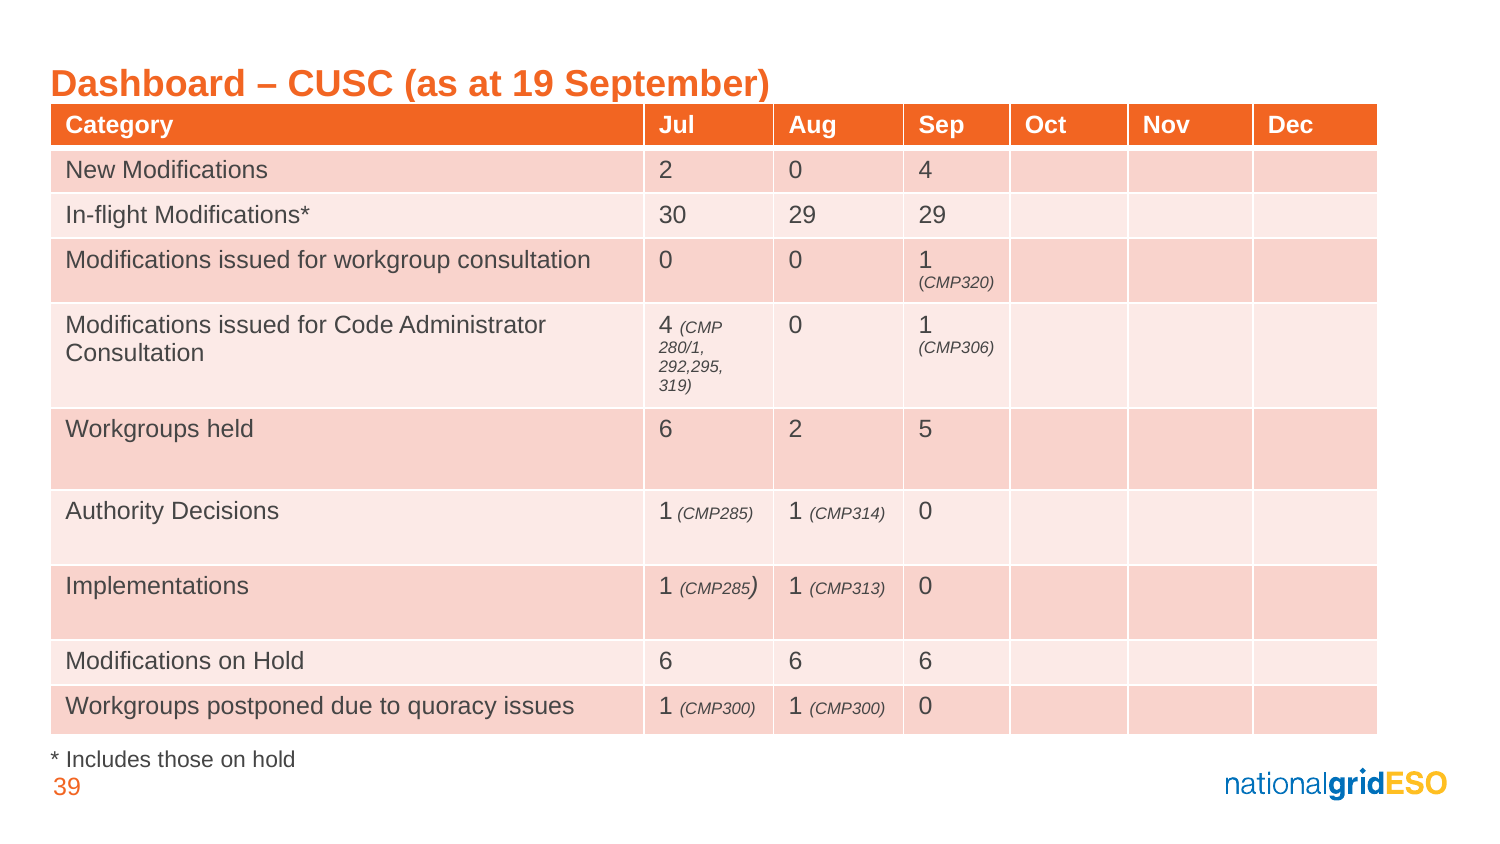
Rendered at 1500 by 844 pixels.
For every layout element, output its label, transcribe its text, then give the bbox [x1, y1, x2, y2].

text_box Dashboard – CUSC (as at 19 September) [50, 67, 1378, 102]
table_cell Implementations [51, 566, 643, 639]
table_cell [1129, 304, 1252, 407]
table_cell 1 (CMP314) [774, 491, 903, 564]
table_cell 0 [774, 239, 903, 302]
table_cell 0 [904, 566, 1009, 639]
table_cell 1 (CMP300) [645, 686, 773, 734]
table_cell 1 (CMP300) [774, 686, 903, 734]
table_header Sep [904, 104, 1009, 145]
table_cell Workgroups held [51, 409, 643, 489]
table_cell [1011, 566, 1127, 639]
table_cell [1129, 491, 1252, 564]
table_cell [1254, 686, 1377, 734]
table_cell [1254, 239, 1377, 302]
table_cell 4 (CMP 280/1, 292,295, 319) [645, 304, 773, 407]
table_cell [1254, 304, 1377, 407]
table_cell [1011, 686, 1127, 734]
table_cell 6 [645, 409, 773, 489]
table_header Jul [645, 104, 773, 145]
table_cell [1254, 641, 1377, 684]
table_cell [1011, 491, 1127, 564]
table_cell New Modifications [51, 151, 643, 192]
table_cell [1254, 409, 1377, 489]
table_cell 30 [645, 194, 773, 237]
table_cell [1129, 641, 1252, 684]
text_box * Includes those on hold [50, 744, 1421, 800]
table_cell 4 [904, 151, 1009, 192]
table_cell In-flight Modifications* [51, 194, 643, 237]
table_cell [1254, 566, 1377, 639]
table_cell 6 [904, 641, 1009, 684]
table_cell [1011, 641, 1127, 684]
table_cell [1011, 409, 1127, 489]
table_cell 1 (CMP285) [645, 491, 773, 564]
table_header Aug [774, 104, 903, 145]
table_cell [1129, 151, 1252, 192]
table_cell 2 [774, 409, 903, 489]
table_header Category [51, 104, 643, 145]
table_cell [1254, 491, 1377, 564]
table_header Dec [1254, 104, 1377, 145]
table_cell [1254, 194, 1377, 237]
table_cell 0 [645, 239, 773, 302]
table_cell [1129, 566, 1252, 639]
table_cell Modifications on Hold [51, 641, 643, 684]
table_cell [1011, 194, 1127, 237]
table_cell 1 (CMP313) [774, 566, 903, 639]
table_cell 6 [774, 641, 903, 684]
table_cell 0 [774, 151, 903, 192]
table_header Oct [1011, 104, 1127, 145]
table_cell 29 [904, 194, 1009, 237]
table_cell Workgroups postponed due to quoracy issues [51, 686, 643, 734]
table_cell 1 (CMP306) [904, 304, 1009, 407]
table_header Nov [1129, 104, 1252, 145]
table_cell Modifications issued for Code Administrator Consultation [51, 304, 643, 407]
table_cell 5 [904, 409, 1009, 489]
table_cell 0 [904, 686, 1009, 734]
table_cell 2 [645, 151, 773, 192]
table_cell [1129, 194, 1252, 237]
table_cell 6 [645, 641, 773, 684]
table_cell [1011, 239, 1127, 302]
table_cell [1011, 151, 1127, 192]
table_cell [1129, 239, 1252, 302]
table_cell [1011, 304, 1127, 407]
table_cell [1254, 151, 1377, 192]
table_cell Authority Decisions [51, 491, 643, 564]
table_cell [1129, 409, 1252, 489]
table_cell 29 [774, 194, 903, 237]
table_cell Modifications issued for workgroup consultation [51, 239, 643, 302]
table_cell 1 (CMP285) [645, 566, 773, 639]
table_cell 1 (CMP320) [904, 239, 1009, 302]
table_cell [1129, 686, 1252, 734]
table_cell 0 [774, 304, 903, 407]
table_cell 0 [904, 491, 1009, 564]
